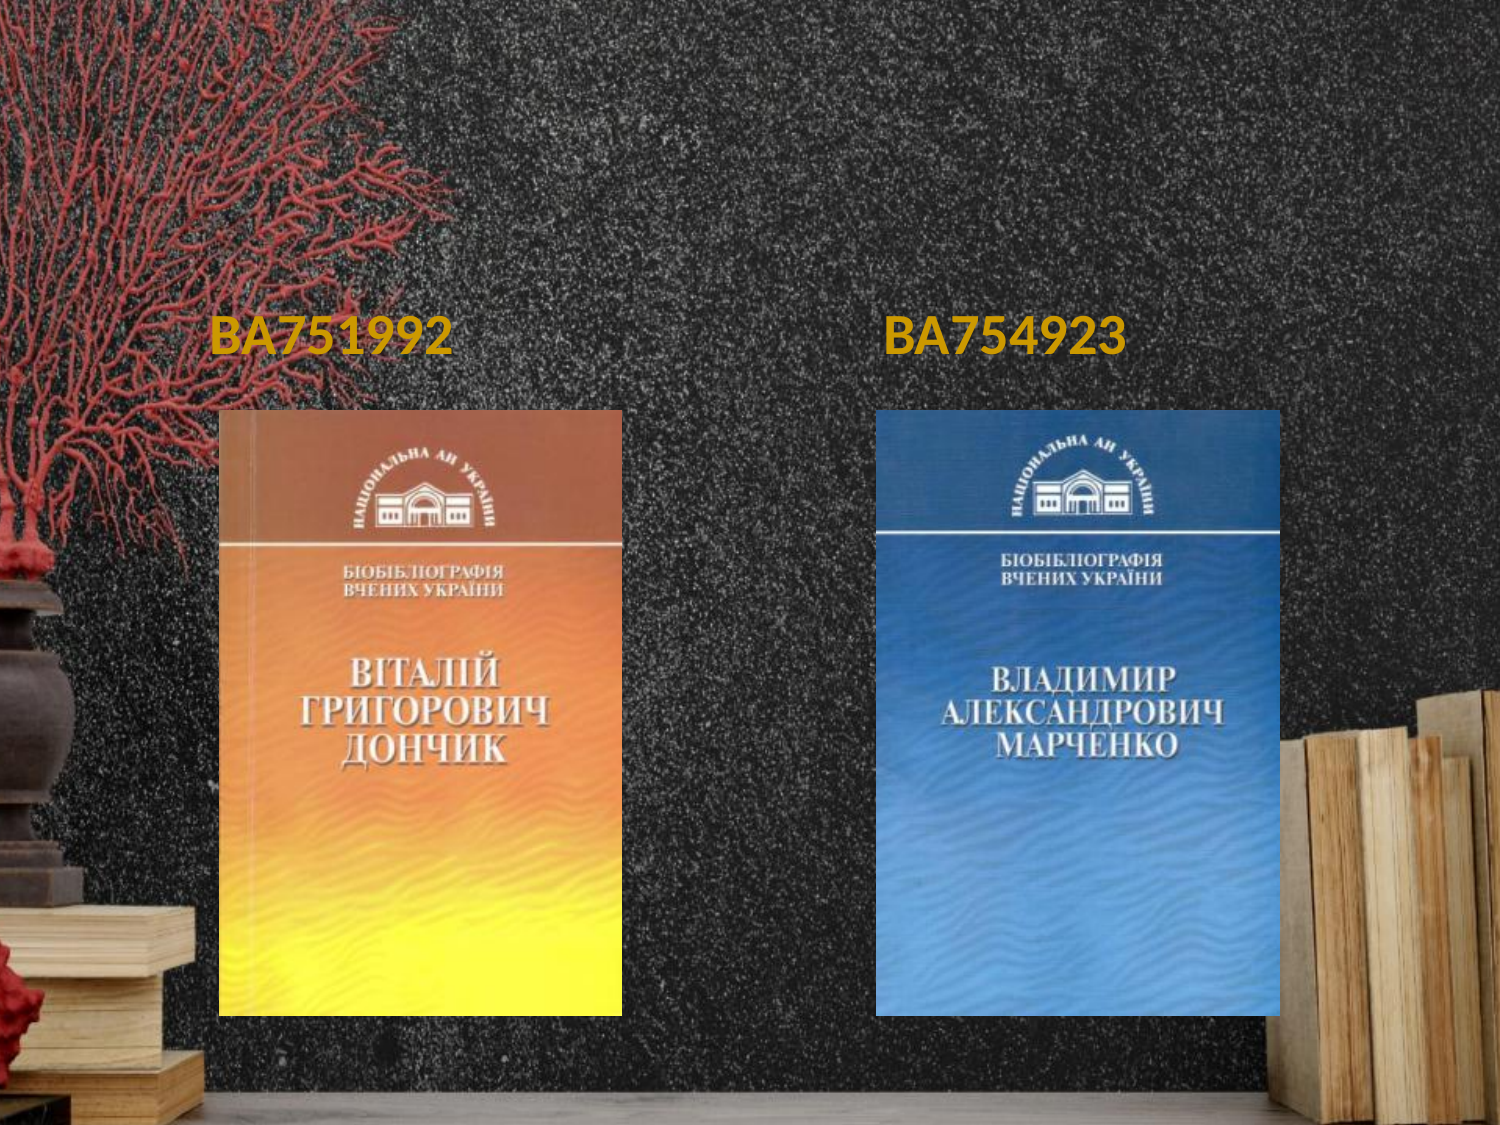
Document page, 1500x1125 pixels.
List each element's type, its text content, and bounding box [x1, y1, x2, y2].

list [219, 410, 622, 1016]
list ВА754923 [868, 251, 1425, 375]
list ВА751992 [194, 251, 738, 375]
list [876, 410, 1280, 1016]
picture [0, 0, 1500, 1125]
